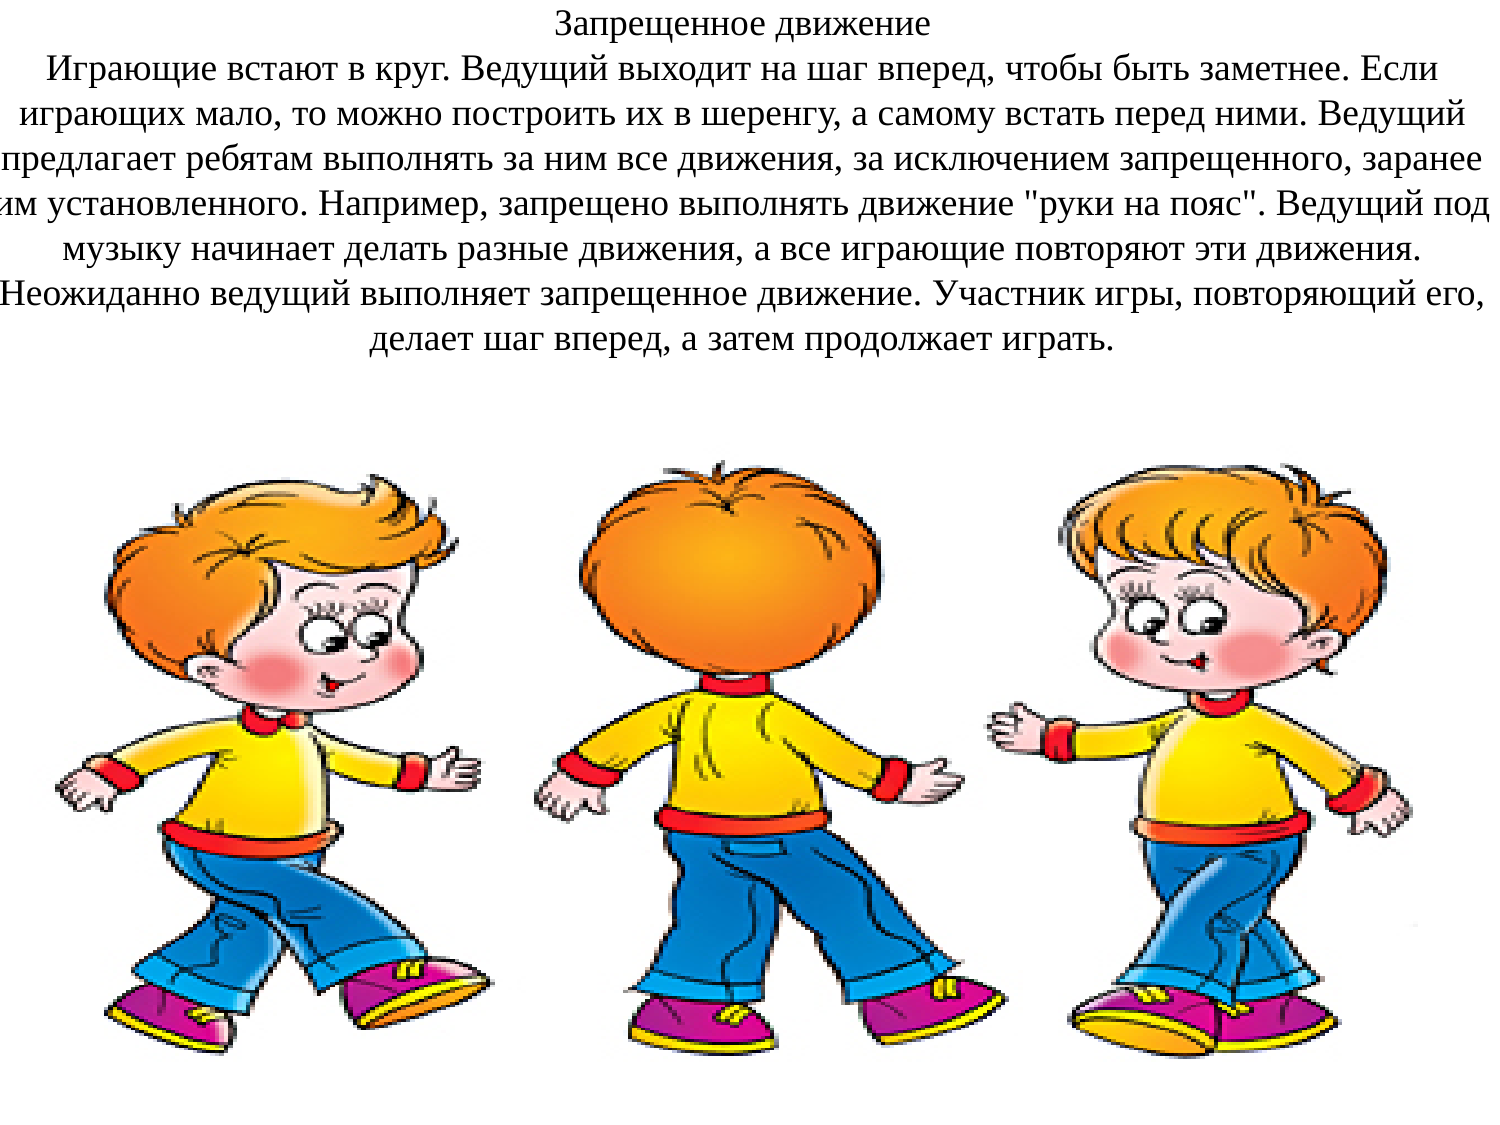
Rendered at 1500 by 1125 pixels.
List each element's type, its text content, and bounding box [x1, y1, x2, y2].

text_box Запрещенное движение Играющие встают в круг. Ведущий выходит на шаг вперед, чтобы быть заметнее. Если играющих мало, то можно построить их в шеренгу, а самому встать перед ними. Ведущий предлагает ребятам выполнять за ним все движения, за исключением запрещенного, заранее им установленного. Например, запрещено выполнять движение "руки на пояс". Ведущий под музыку начинает делать разные движения, а все играющие повторяют эти движения. Неожиданно ведущий выполняет запрещенное движение. Участник игры, повторяющий его, делает шаг вперед, а затем продолжает играть. [0, 0, 1500, 359]
picture [29, 420, 1436, 1095]
